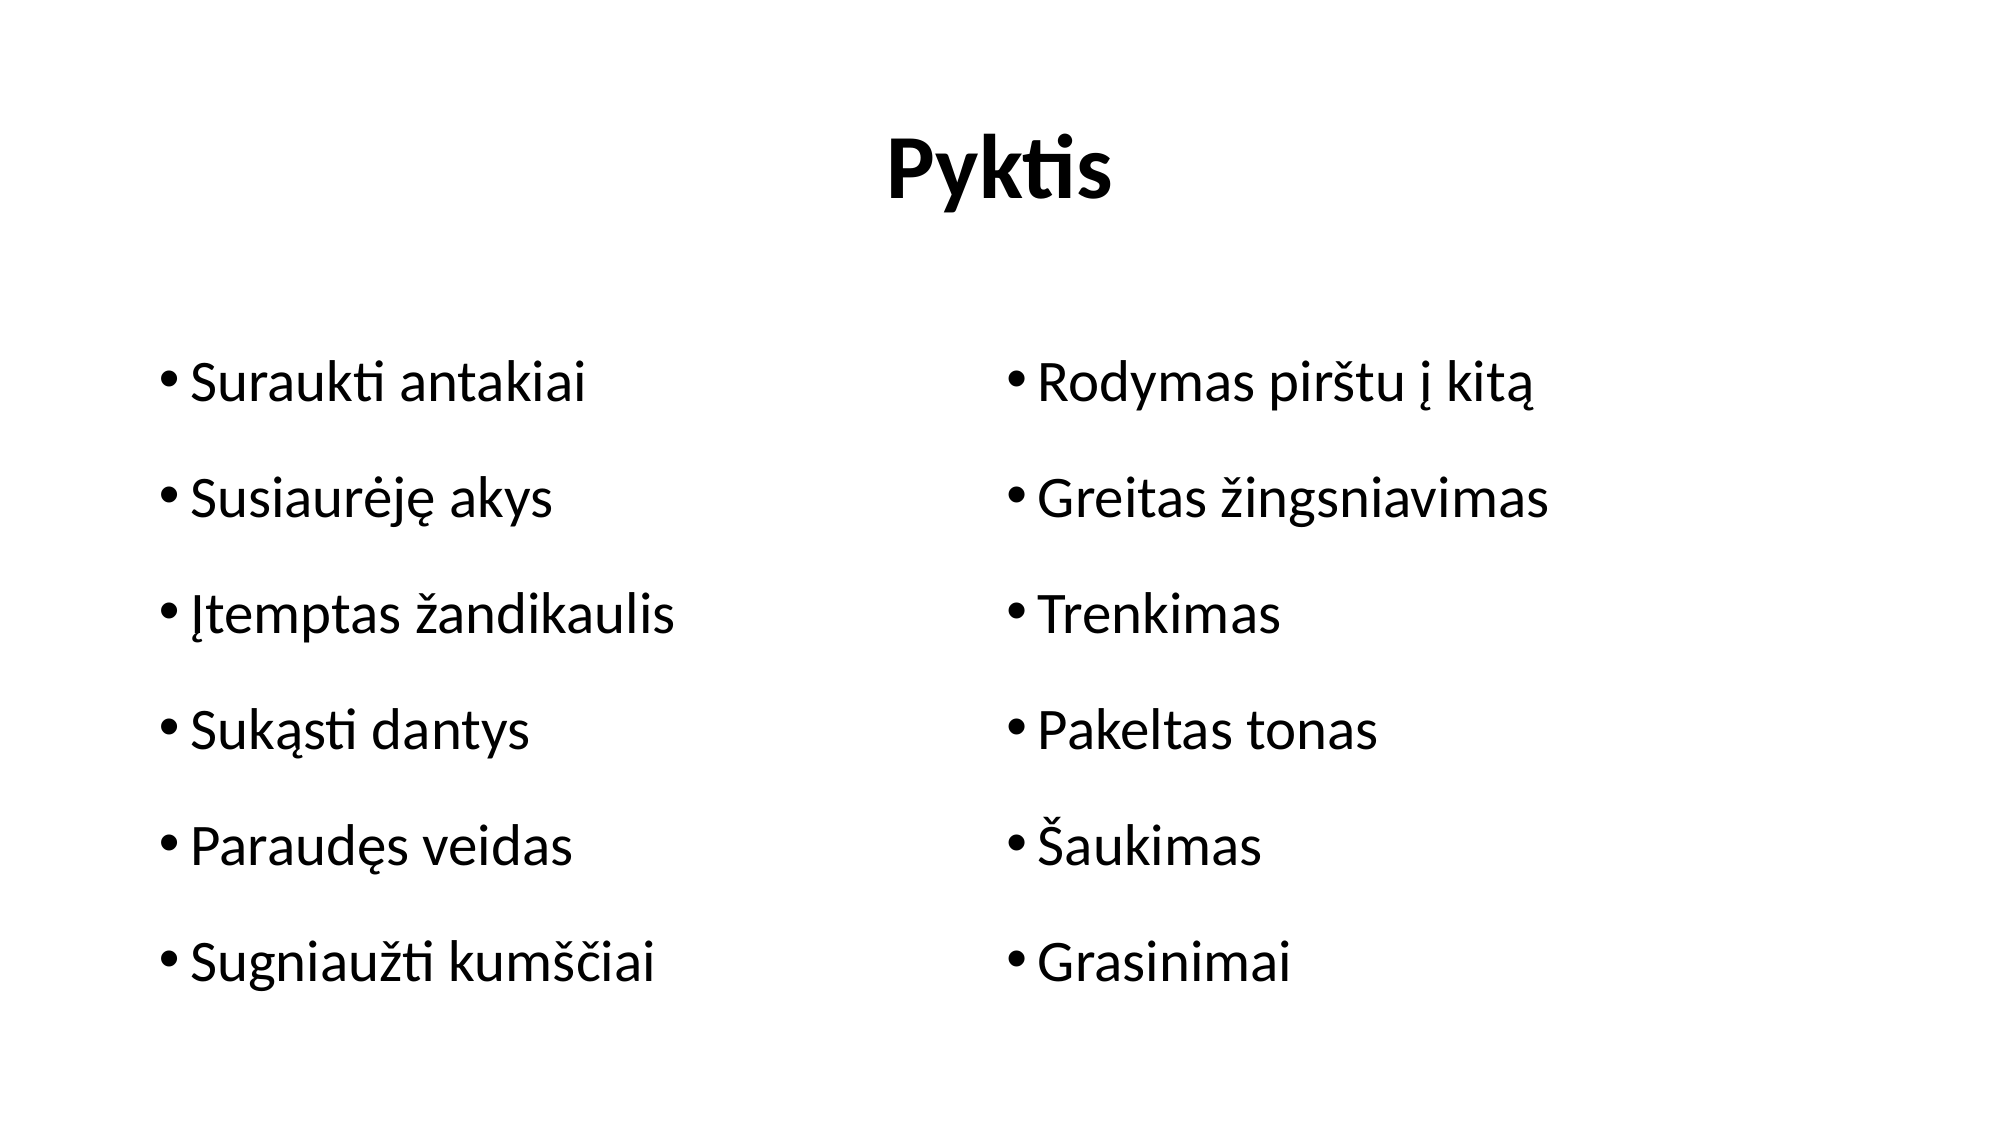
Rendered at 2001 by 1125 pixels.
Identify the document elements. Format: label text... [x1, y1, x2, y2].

list Suraukti antakiai Susiaurėję akys Įtemptas žandikaulis Sukąsti dantys Paraudęs veidas Sugniaužti kumščiai Rodymas pirštu į kitą Greitas žingsniavimas Trenkimas Pakeltas tonas Šaukimas Grasinimai [137, 299, 1863, 1014]
title Pyktis [137, 59, 1863, 278]
